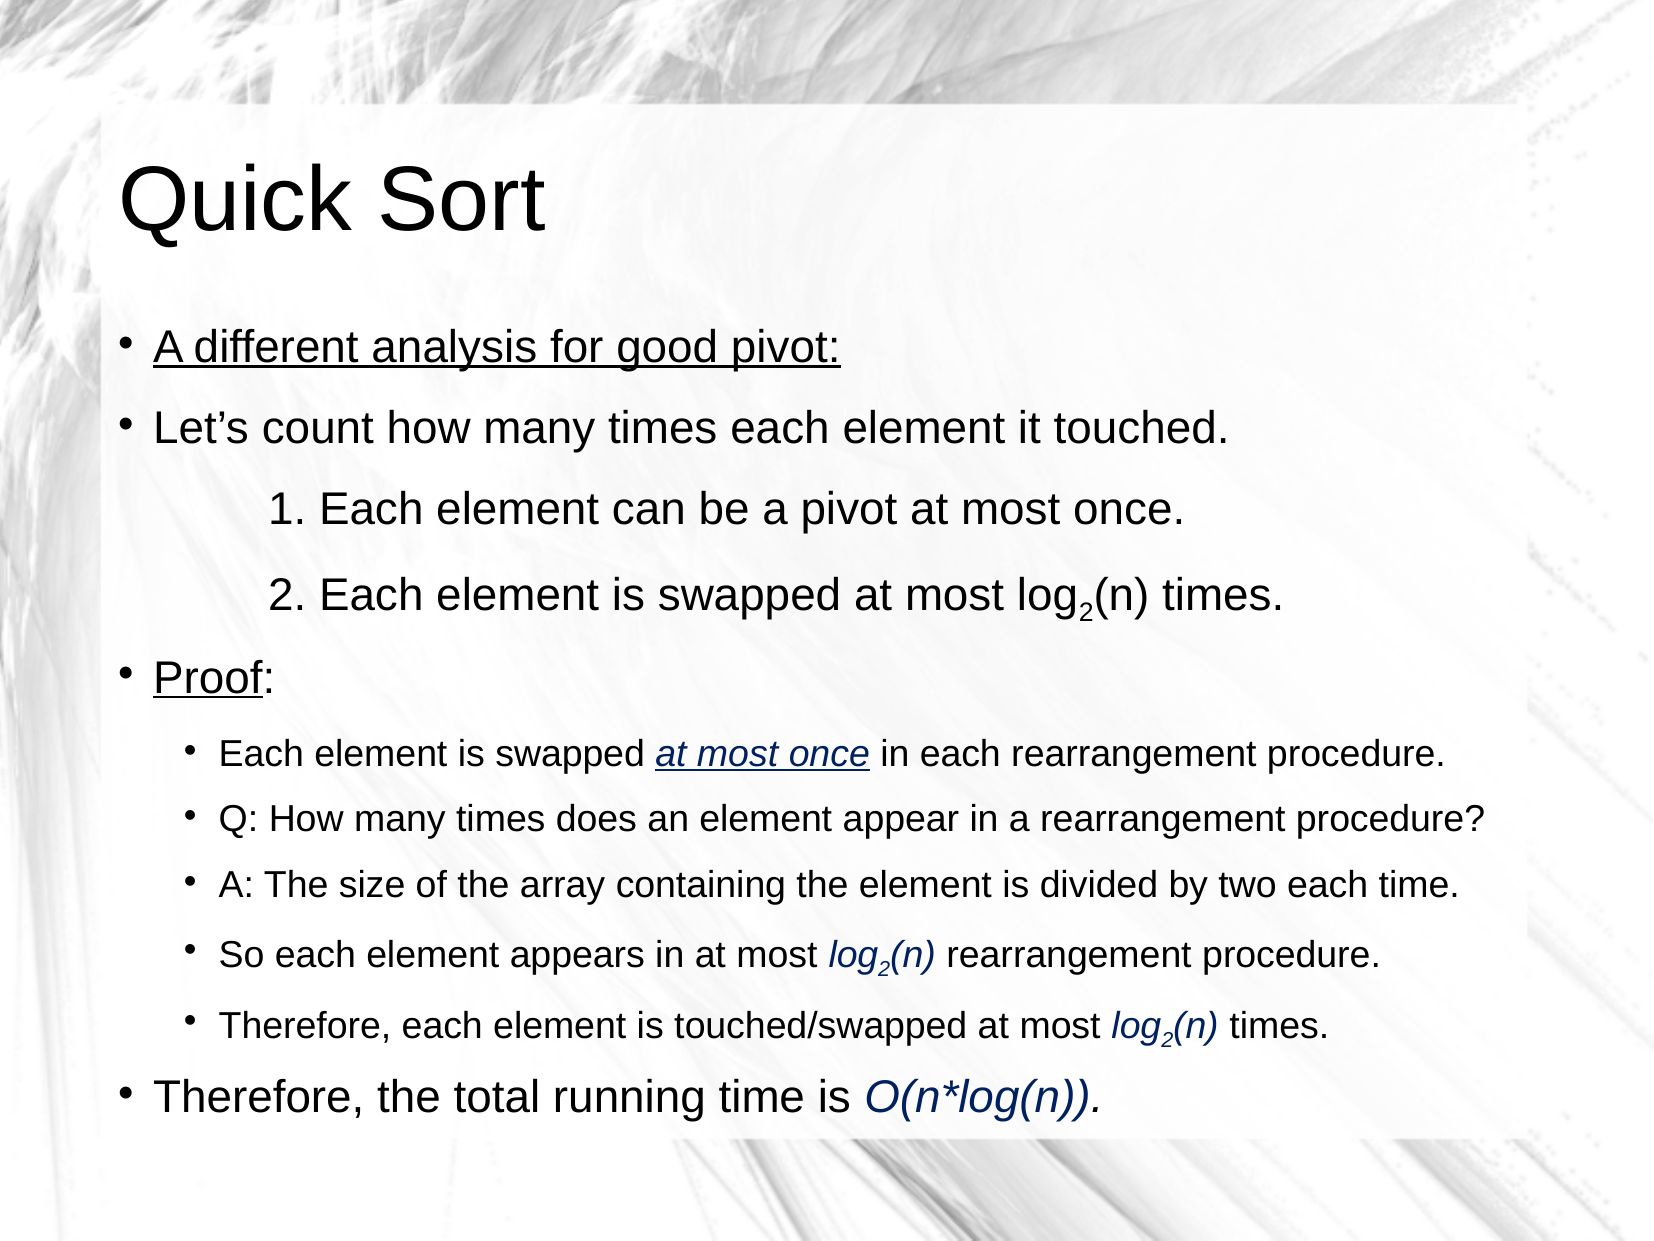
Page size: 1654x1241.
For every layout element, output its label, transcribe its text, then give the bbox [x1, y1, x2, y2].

title Quick Sort [118, 112, 1506, 281]
picture [0, 0, 1654, 1241]
list A different analysis for good pivot: Let’s count how many times each element it touched. 1. Each element can be a pivot at most once. 2. Each element is swapped at most log2(n) times. Proof: Each element is swapped at most once in each rearrangement procedure. Q: How many times does an element appear in a rearrangement procedure? A: The size of the array containing the element is divided by two each time. So each element appears in at most log2(n) rearrangement procedure. Therefore, each element is touched/swapped at most log2(n) times. Therefore, the total running time is O(n*log(n)). [118, 319, 1571, 1109]
